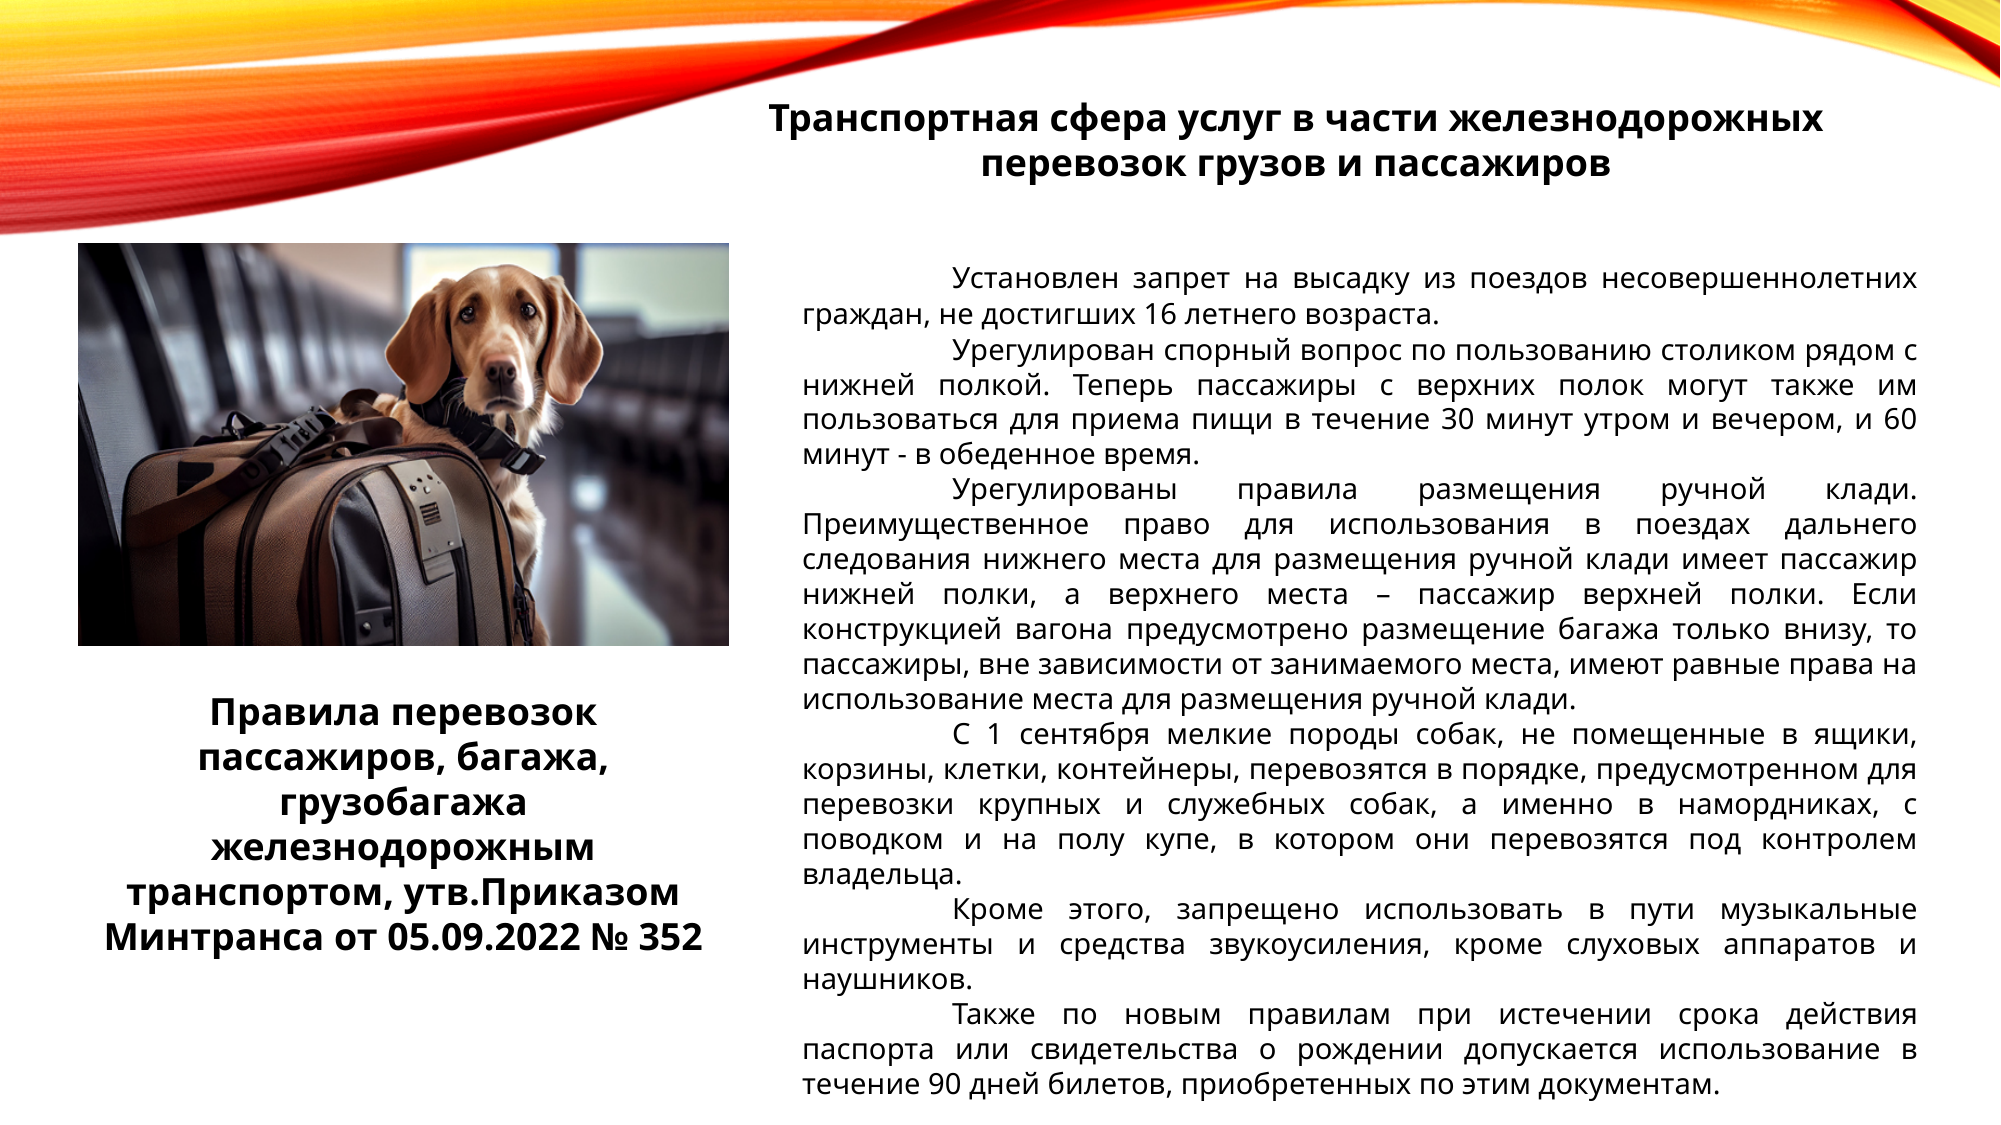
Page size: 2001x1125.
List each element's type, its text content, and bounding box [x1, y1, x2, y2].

picture [78, 243, 729, 646]
text_box Правила перевозок пассажиров, багажа, грузобагажа железнодорожным транспортом, утв.Приказом Минтранса от 05.09.2022 № 352 [78, 680, 729, 966]
text_box Установлен запрет на высадку из поездов несовершеннолетних граждан, не достигших 16 летнего возраста. Урегулирован спорный вопрос по пользованию столиком рядом с нижней полкой. Теперь пассажиры с верхних полок могут также им пользоваться для приема пищи в течение 30 минут утром и вечером, и 60 минут - в обеденное время. Урегулированы правила размещения ручной клади. Преимущественное право для использования в поездах дальнего следования нижнего места для размещения ручной клади имеет пассажир нижней полки, а верхнего места – пассажир верхней полки. Если конструкцией вагона предусмотрено размещение багажа только внизу, то пассажиры, вне зависимости от занимаемого места, имеют равные права на использование места для размещения ручной клади. С 1 сентября мелкие породы собак, не помещенные в ящики, корзины, клетки, контейнеры, перевозятся в порядке, предусмотренном для перевозки крупных и служебных собак, а именно в намордниках, с поводком и на полу купе, в котором они перевозятся под контролем владельца. Кроме этого, запрещено использовать в пути музыкальные инструменты и средства звукоусиления, кроме слуховых аппаратов и наушников. Также по новым правилам при истечении срока действия паспорта или свидетельства о рождении допускается использование в течение 90 дней билетов, приобретенных по этим документам. [787, 243, 1934, 1125]
title Транспортная сфера услуг в части железнодорожных перевозок грузов и пассажиров [692, 36, 1900, 242]
picture [0, 0, 2000, 237]
